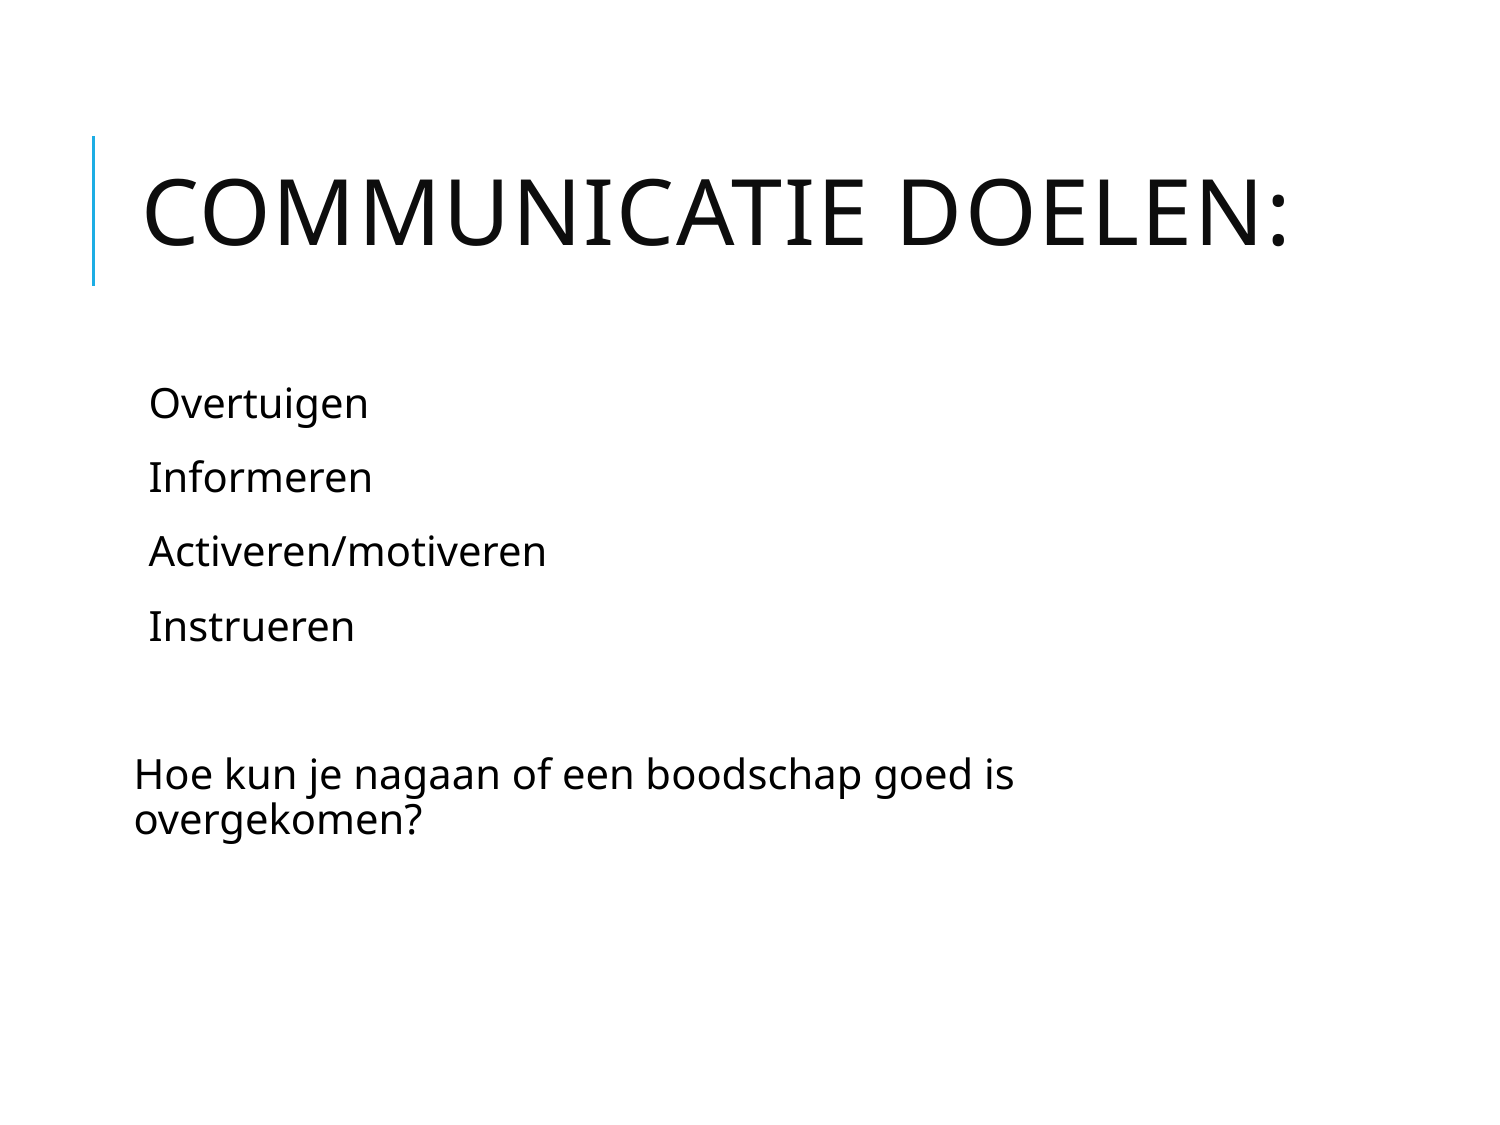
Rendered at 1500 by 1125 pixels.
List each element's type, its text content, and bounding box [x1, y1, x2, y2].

list Overtuigen Informeren Activeren/motiveren Instrueren Hoe kun je nagaan of een boodschap goed is overgekomen? [126, 375, 1322, 1035]
title Communicatie doelen: [126, 96, 1322, 342]
